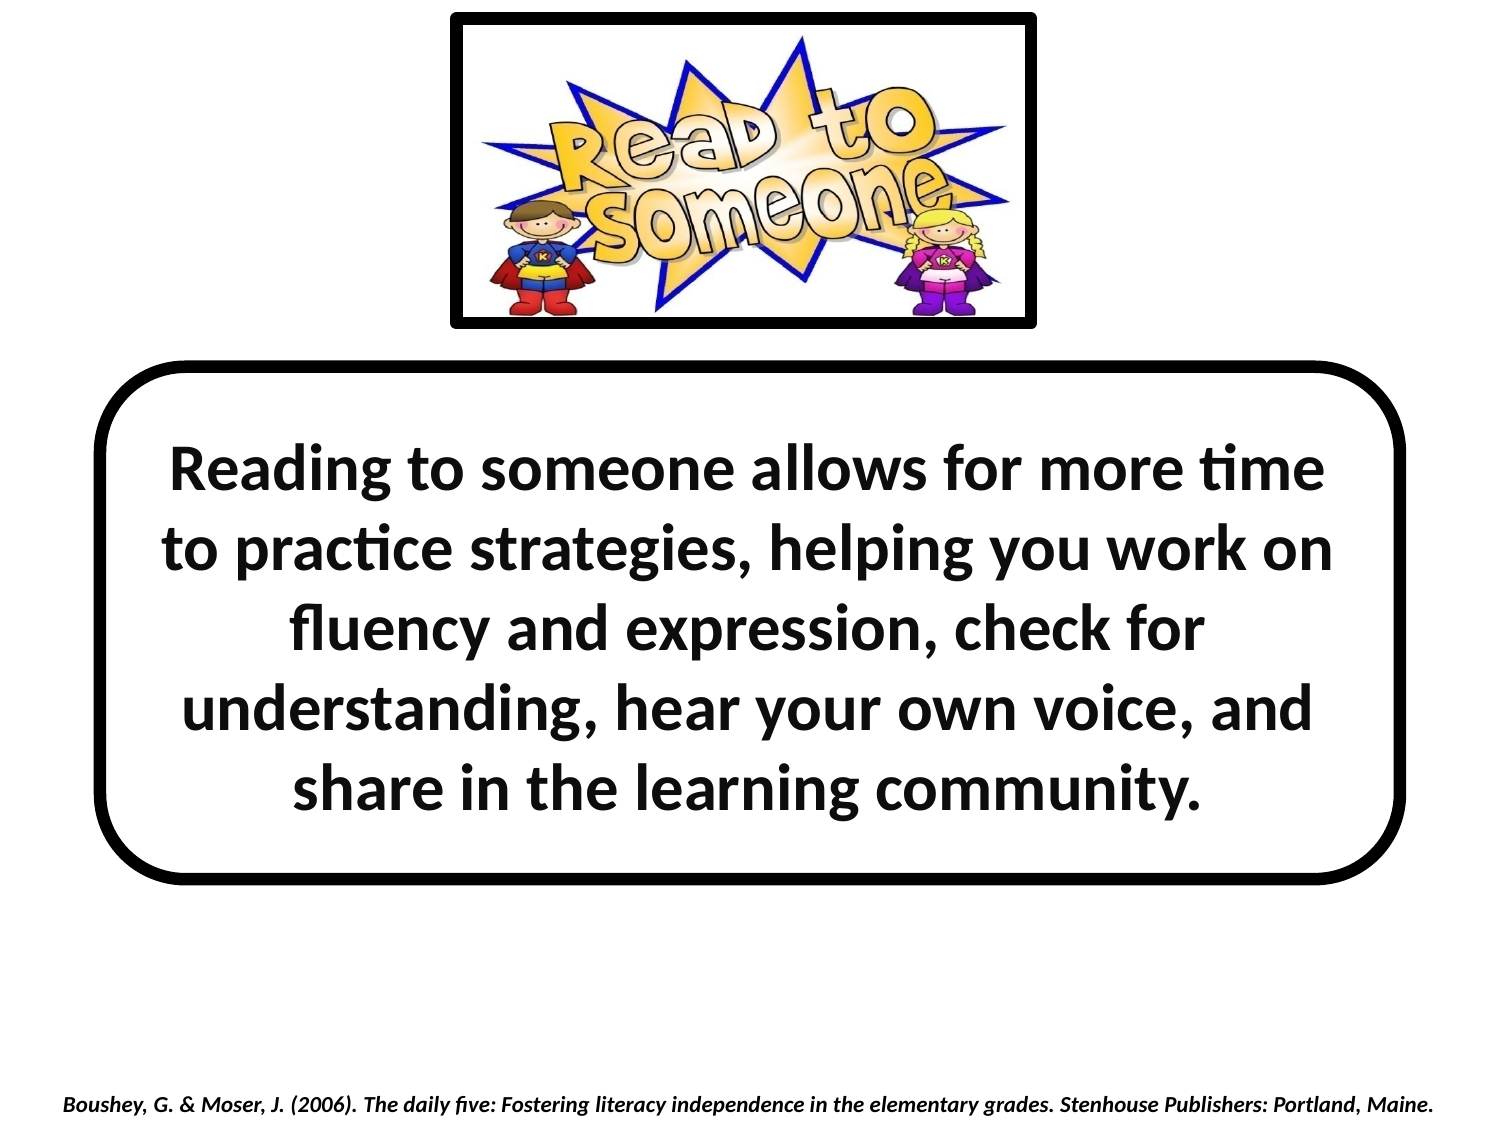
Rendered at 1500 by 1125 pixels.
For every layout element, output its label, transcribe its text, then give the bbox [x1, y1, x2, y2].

text_box Reading to someone allows for more time to practice strategies, helping you work on fluency and expression, check for understanding, hear your own voice, and share in the learning community. [125, 416, 1373, 832]
text_box Boushey, G. & Moser, J. (2006). The daily five: Fostering literacy independence in the elementary grades. Stenhouse Publishers: Portland, Maine. [0, 1082, 1500, 1125]
text_box [97, 364, 1403, 882]
picture [462, 24, 1026, 317]
